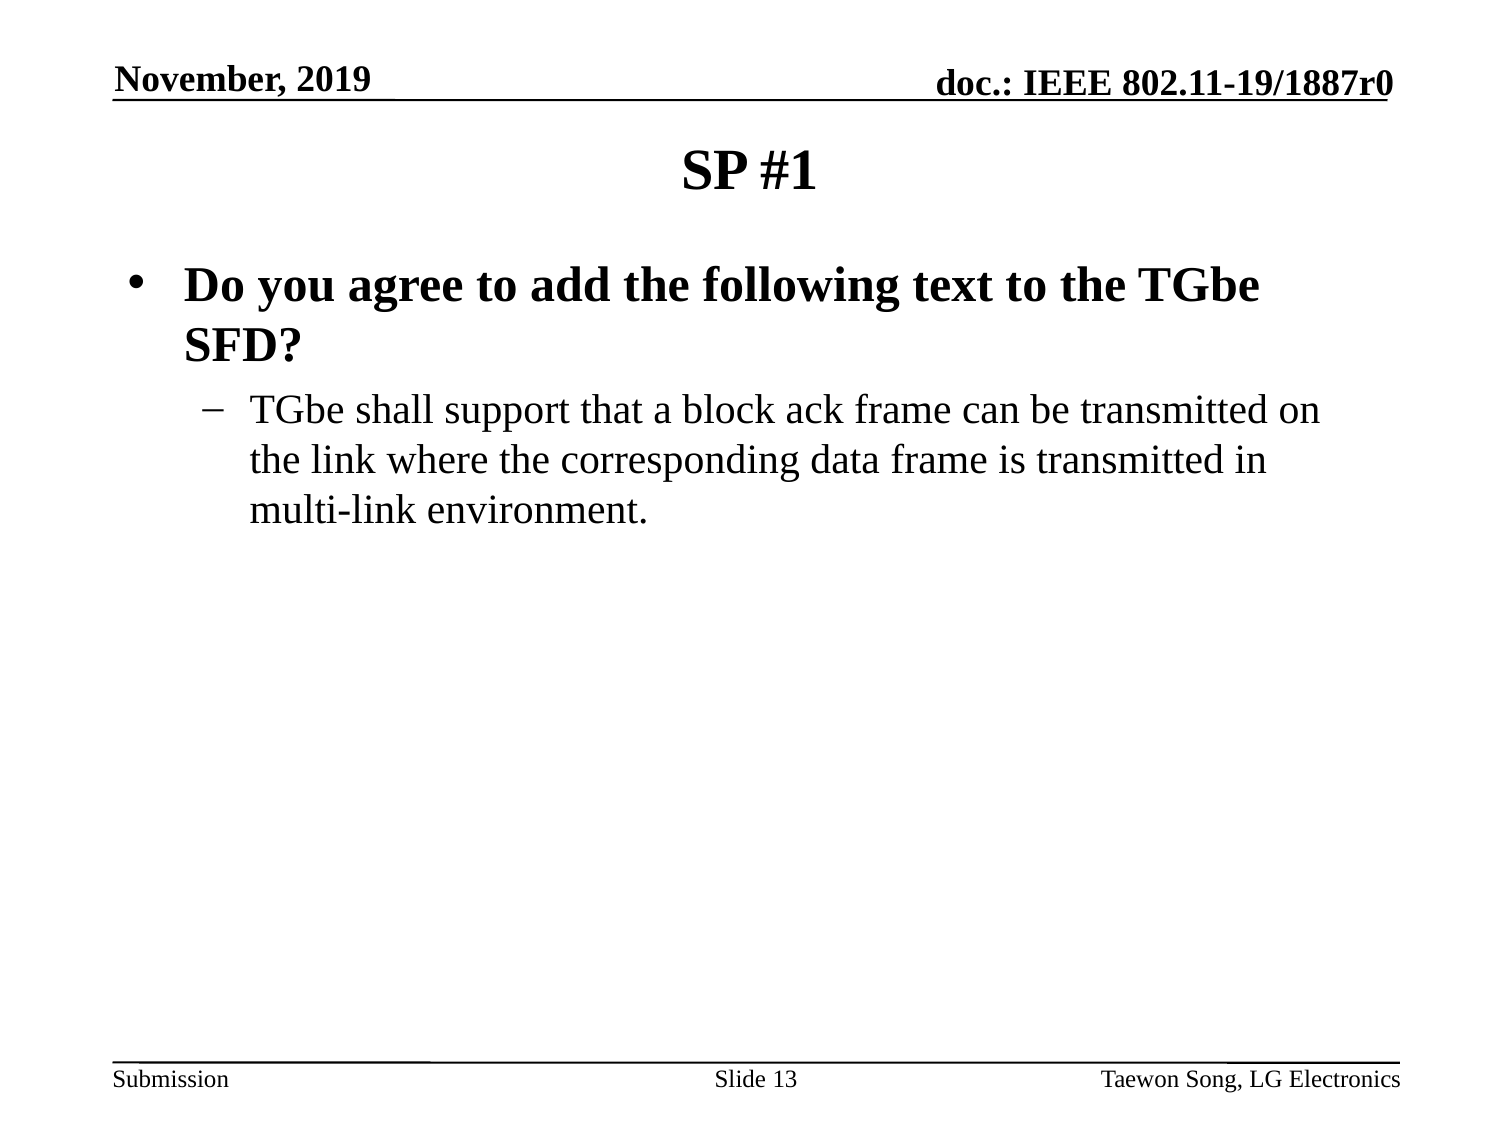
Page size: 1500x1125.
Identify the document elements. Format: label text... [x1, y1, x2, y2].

slide_number Slide 13 [712, 1061, 800, 1123]
list Do you agree to add the following text to the TGbe SFD? TGbe shall support that a block ack frame can be transmitted on the link where the corresponding data frame is transmitted in multi-link environment. [112, 243, 1388, 1000]
title SP #1 [112, 112, 1388, 221]
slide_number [114, 54, 423, 100]
footer Taewon Song, LG Electronics [878, 1061, 1402, 1093]
